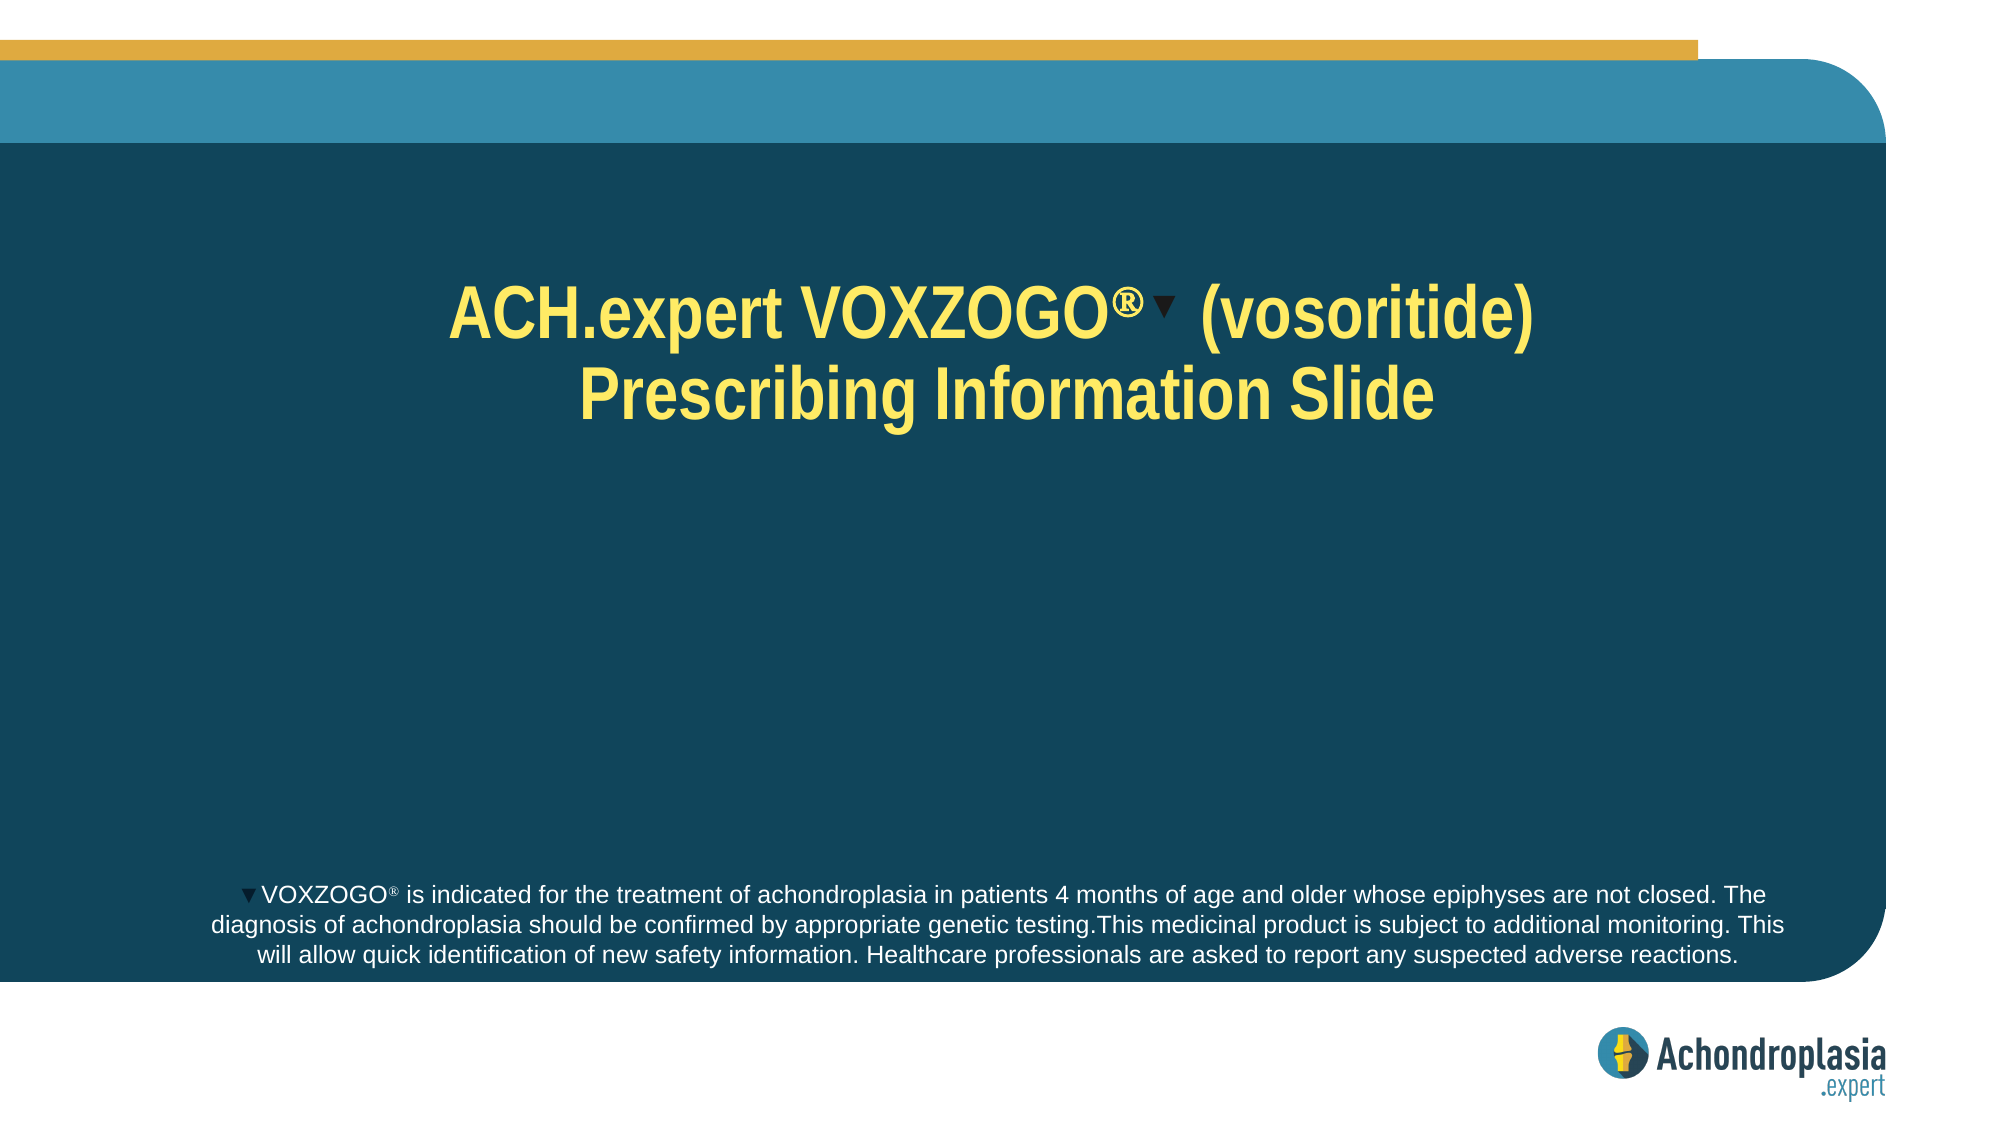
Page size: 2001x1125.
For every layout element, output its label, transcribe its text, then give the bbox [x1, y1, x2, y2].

text_box ▼VOXZOGO is indicated for the treatment of achondroplasia in patients 4 months of age and older whose epiphyses are not closed. The diagnosis of achondroplasia should be confirmed by appropriate genetic testing.This medicinal product is subject to additional monitoring. This will allow quick identification of new safety information. Healthcare professionals are asked to report any suspected adverse reactions. [178, 871, 1822, 977]
title ACH.expert VOXZOGO▼ (vosoritide) Prescribing Information Slide [114, 184, 1886, 444]
picture [1597, 1027, 1886, 1102]
